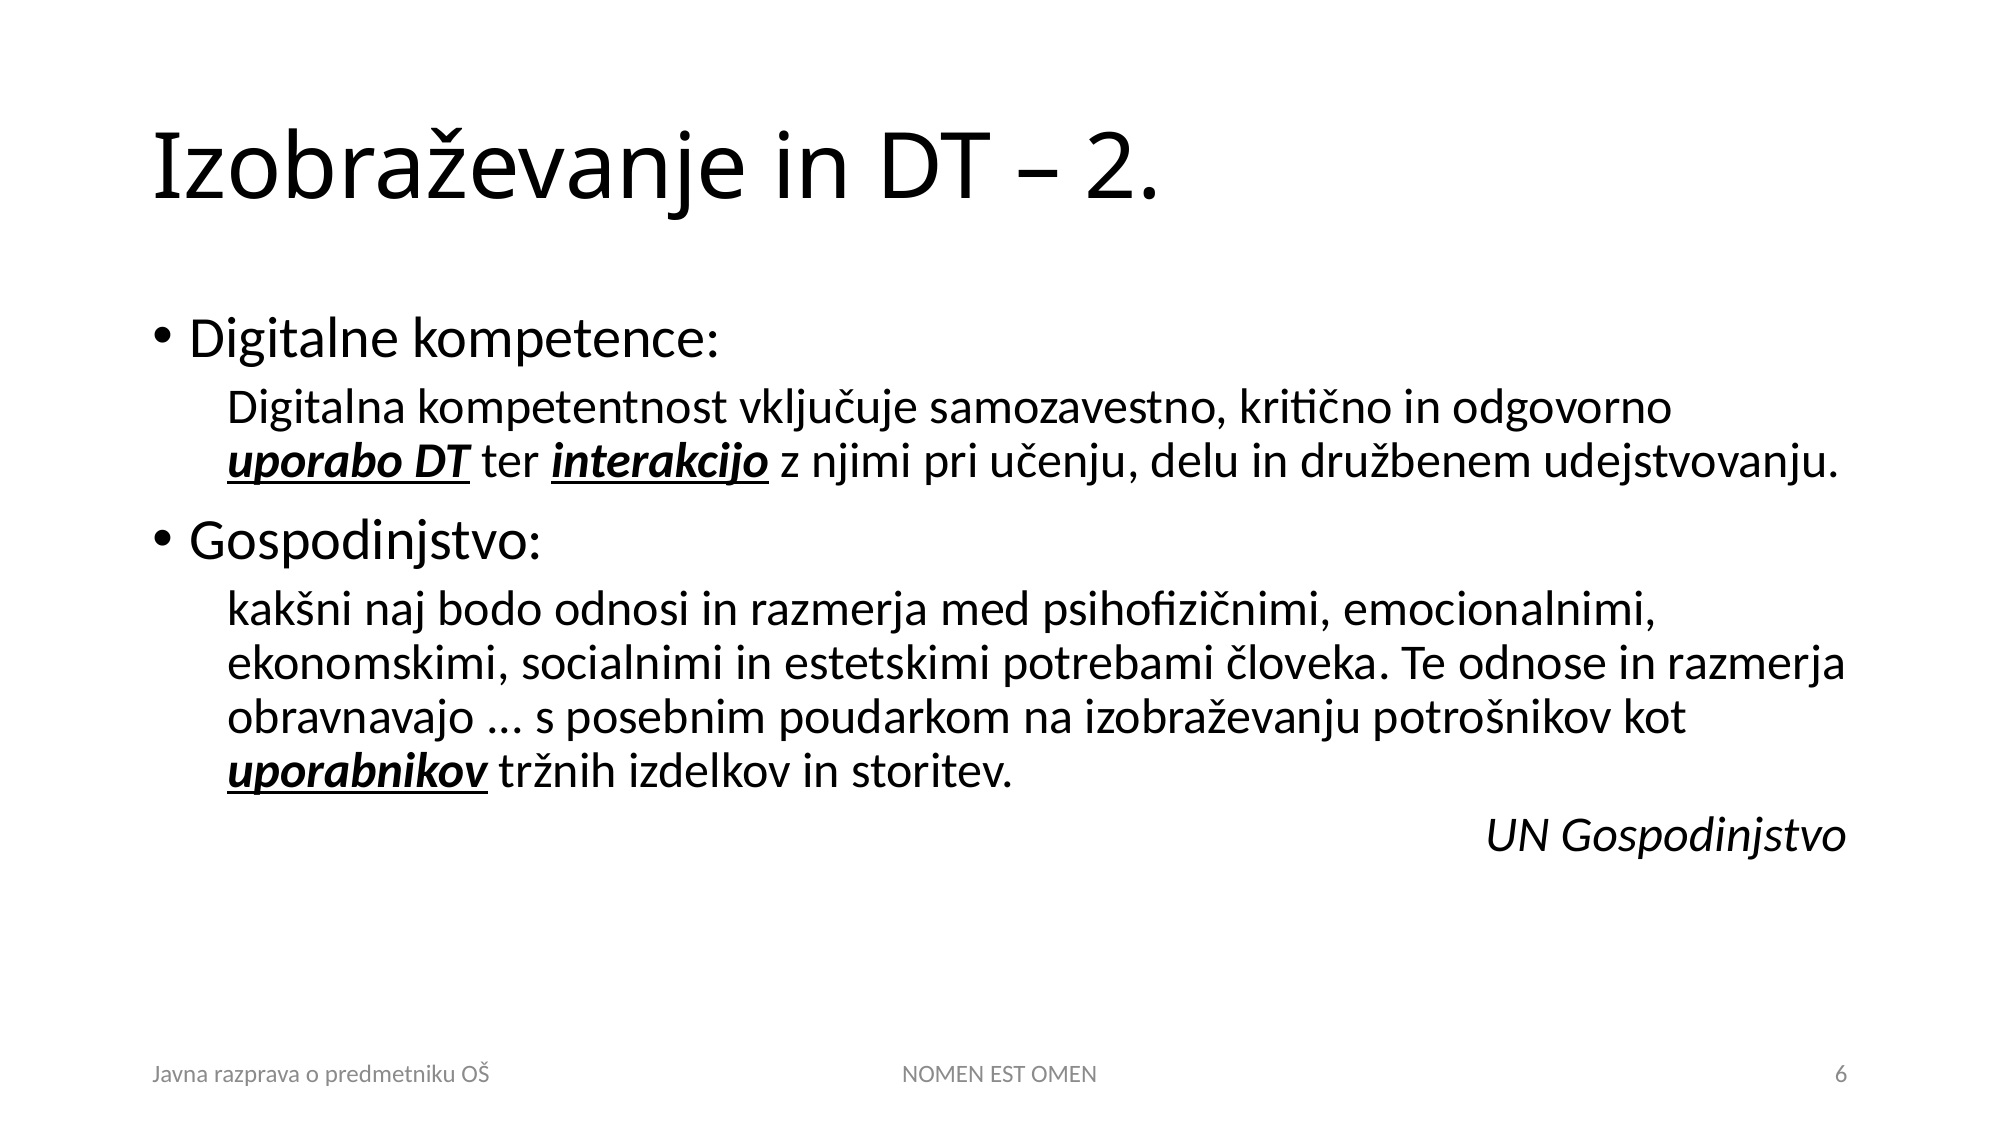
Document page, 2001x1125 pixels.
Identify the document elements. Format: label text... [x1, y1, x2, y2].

slide_number Javna razprava o predmetniku OŠ [137, 1042, 588, 1103]
slide_number 6 [1412, 1042, 1863, 1103]
list Digitalne kompetence: Digitalna kompetentnost vključuje samozavestno, kritično in odgovorno uporabo DT ter interakcijo z njimi pri učenju, delu in družbenem udejstvovanju. Gospodinjstvo: kakšni naj bodo odnosi in razmerja med psihofizičnimi, emocionalnimi, ekonomskimi, socialnimi in estetskimi potrebami človeka. Te odnose in razmerja obravnavajo ... s posebnim poudarkom na izobraževanju potrošnikov kot uporabnikov tržnih izdelkov in storitev. UN Gospodinjstvo [137, 299, 1863, 1014]
title Izobraževanje in DT – 2. [137, 59, 1863, 278]
footer NOMEN EST OMEN [662, 1042, 1338, 1103]
